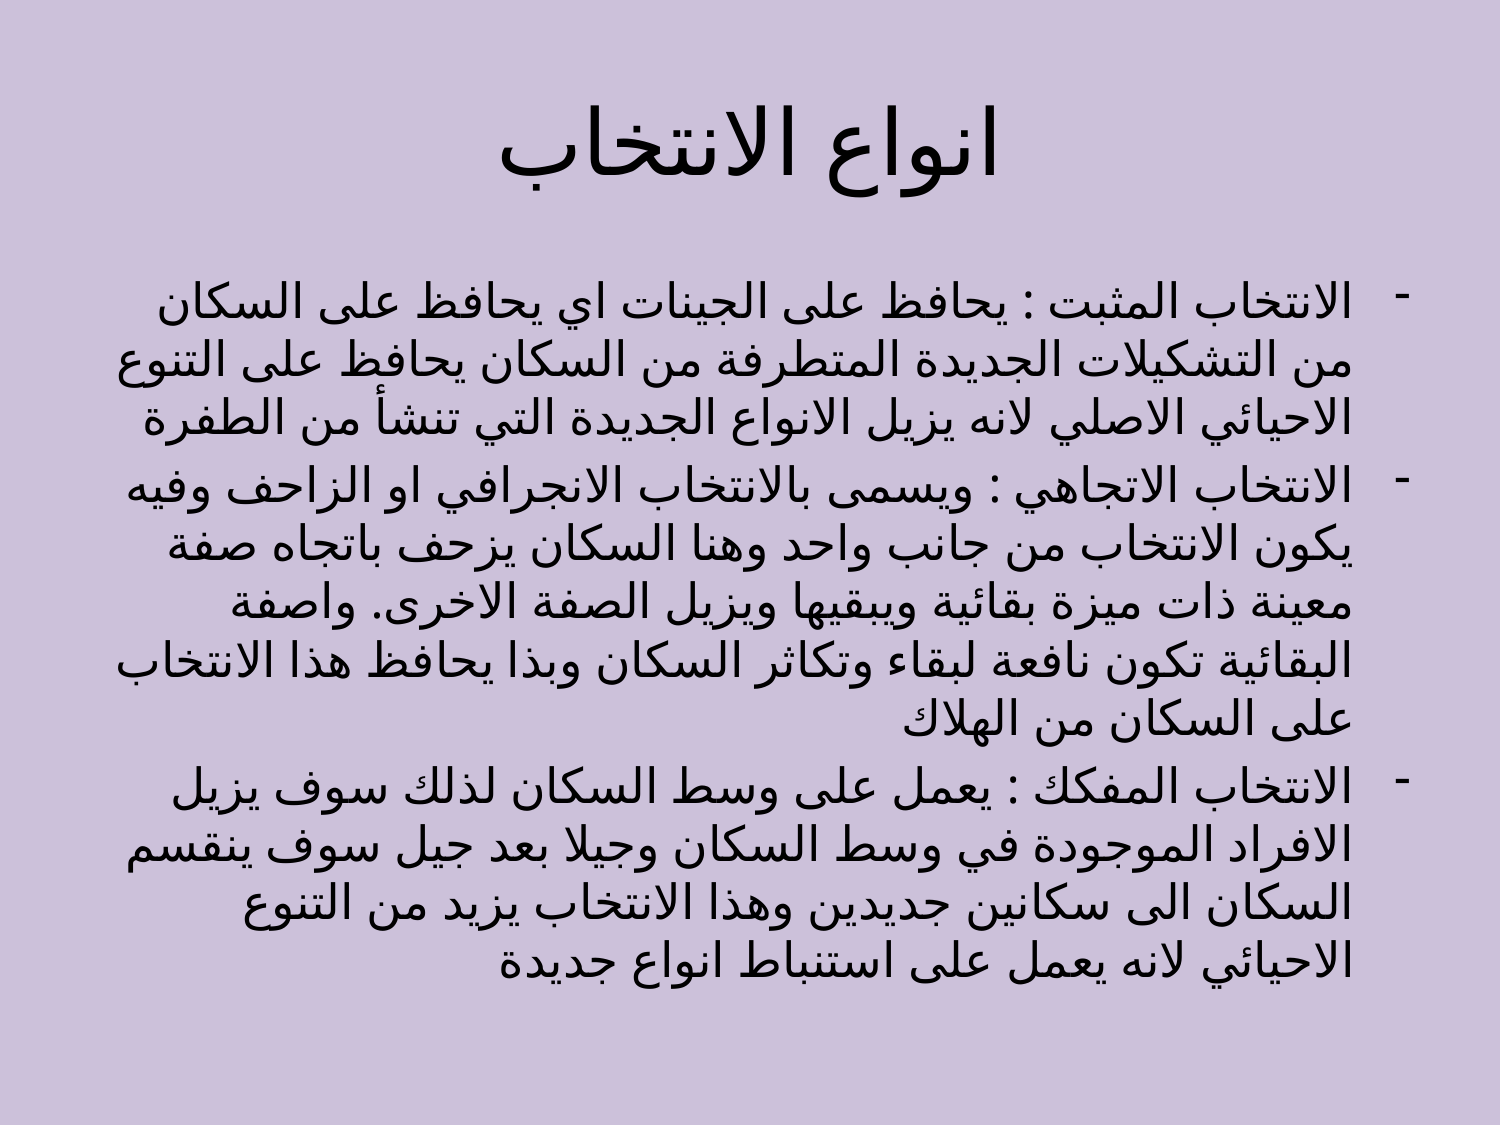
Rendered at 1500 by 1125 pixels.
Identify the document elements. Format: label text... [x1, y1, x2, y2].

list الانتخاب المثبت : يحافظ على الجينات اي يحافظ على السكان من التشكيلات الجديدة المتطرفة من السكان يحافظ على التنوع الاحيائي الاصلي لانه يزيل الانواع الجديدة التي تنشأ من الطفرة الانتخاب الاتجاهي : ويسمى بالانتخاب الانجرافي او الزاحف وفيه يكون الانتخاب من جانب واحد وهنا السكان يزحف باتجاه صفة معينة ذات ميزة بقائية ويبقيها ويزيل الصفة الاخرى. واصفة البقائية تكون نافعة لبقاء وتكاثر السكان وبذا يحافظ هذا الانتخاب على السكان من الهلاك الانتخاب المفكك : يعمل على وسط السكان لذلك سوف يزيل الافراد الموجودة في وسط السكان وجيلا بعد جيل سوف ينقسم السكان الى سكانين جديدين وهذا الانتخاب يزيد من التنوع الاحيائي لانه يعمل على استنباط انواع جديدة [75, 262, 1425, 1005]
title انواع الانتخاب [75, 45, 1425, 233]
